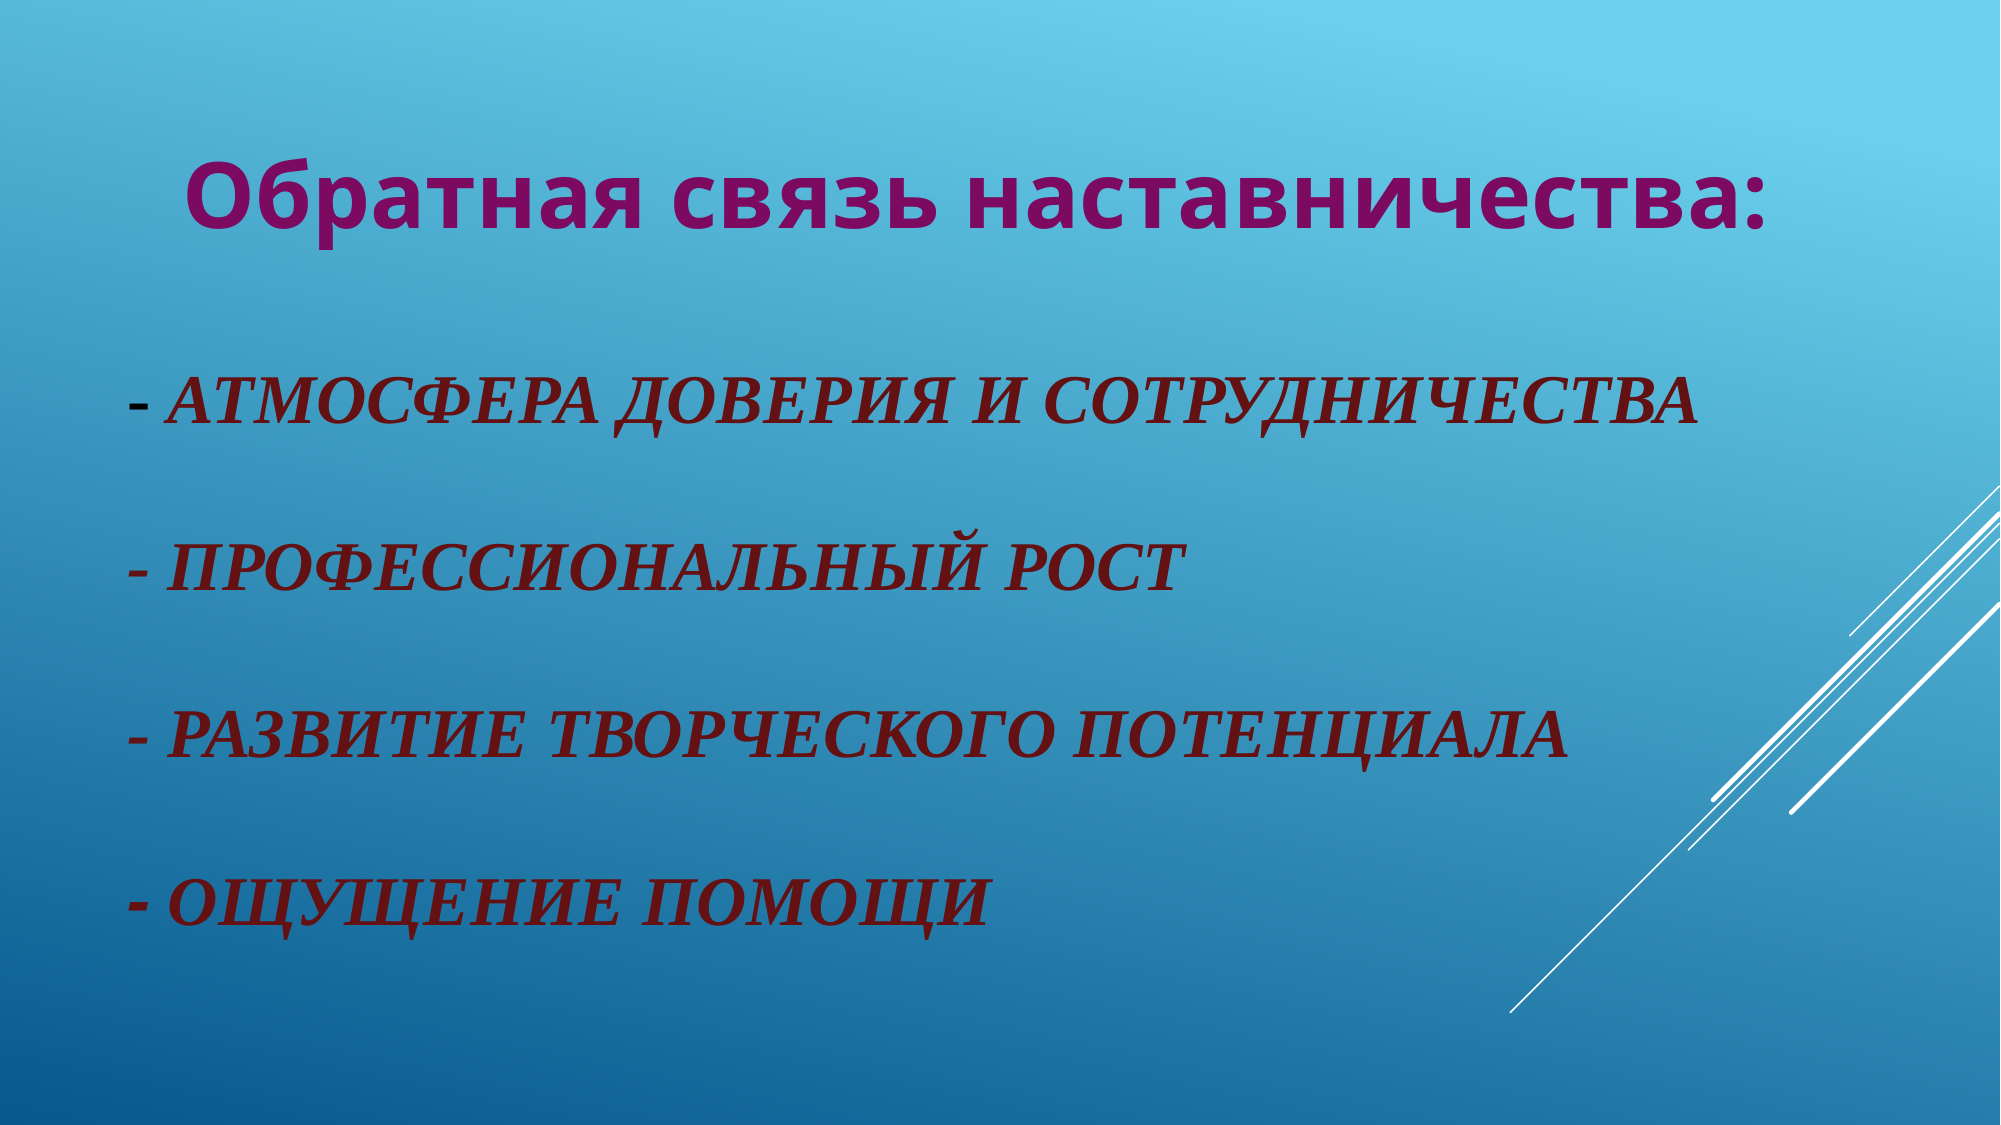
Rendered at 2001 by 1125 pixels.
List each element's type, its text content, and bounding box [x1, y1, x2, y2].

list Обратная связь наставничества: [112, 112, 1842, 271]
title - Атмосфера доверия и Сотрудничества - Профессиональный рост - Развитие творческого потенциала - Ощущение помощи [112, 335, 1723, 1125]
